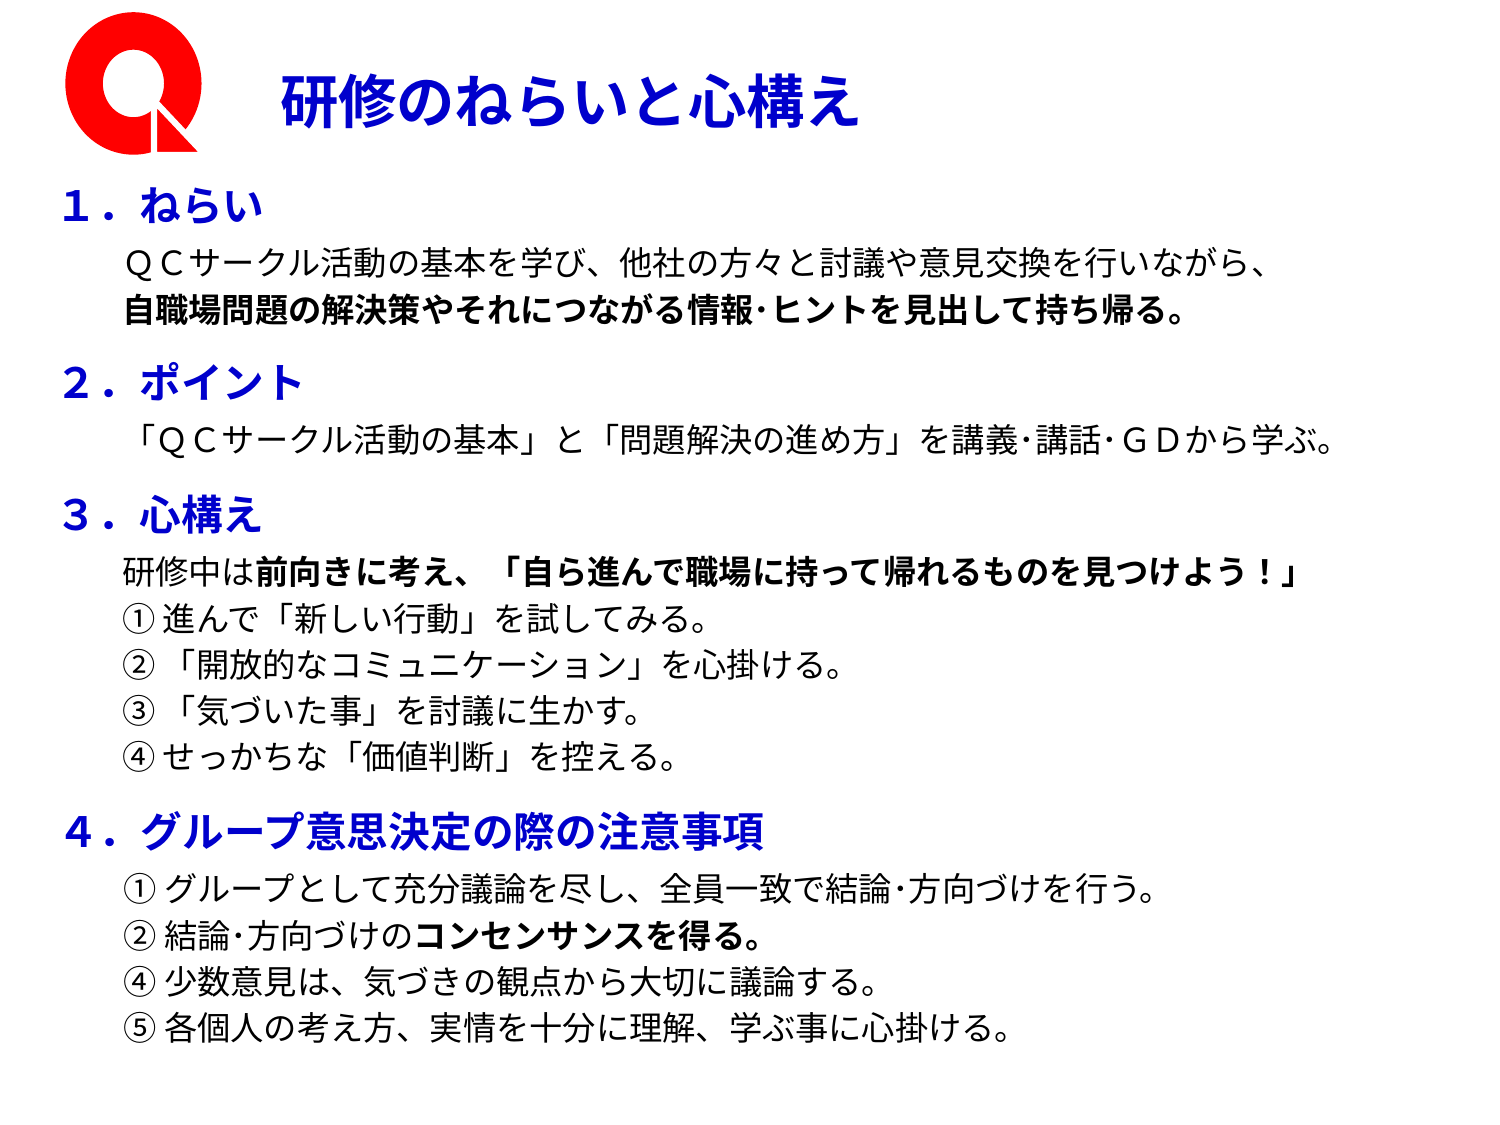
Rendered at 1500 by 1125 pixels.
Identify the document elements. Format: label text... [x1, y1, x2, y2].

text_box 研修のねらいと心構え [265, 57, 999, 143]
text_box ３．心構え 研修中は前向きに考え、「自ら進んで職場に持って帰れるものを見つけよう！」 ① 進んで「新しい行動」を試してみる。 ② 「開放的なコミュニケーション」を心掛ける。 ③ 「気づいた事」を討議に生かす。 ④ せっかちな「価値判断」を控える。 [41, 481, 1447, 784]
text_box ４．グループ意思決定の際の注意事項 ① グループとして充分議論を尽し、全員一致で結論･方向づけを行う。 ② 結論･方向づけのコンセンサンスを得る。 ④ 少数意見は、気づきの観点から大切に議論する。 ⑤ 各個人の考え方、実情を十分に理解、学ぶ事に心掛ける。 [42, 798, 1447, 1055]
text_box ２．ポイント 「ＱＣサークル活動の基本」と「問題解決の進め方」を講義･講話･ＧＤから学ぶ。 [41, 349, 1447, 467]
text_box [83, 30, 206, 156]
text_box １．ねらい ＱＣサークル活動の基本を学び、他社の方々と討議や意見交換を行いながら、 自職場問題の解決策やそれにつながる情報･ヒントを見出して持ち帰る。 [41, 172, 1447, 337]
